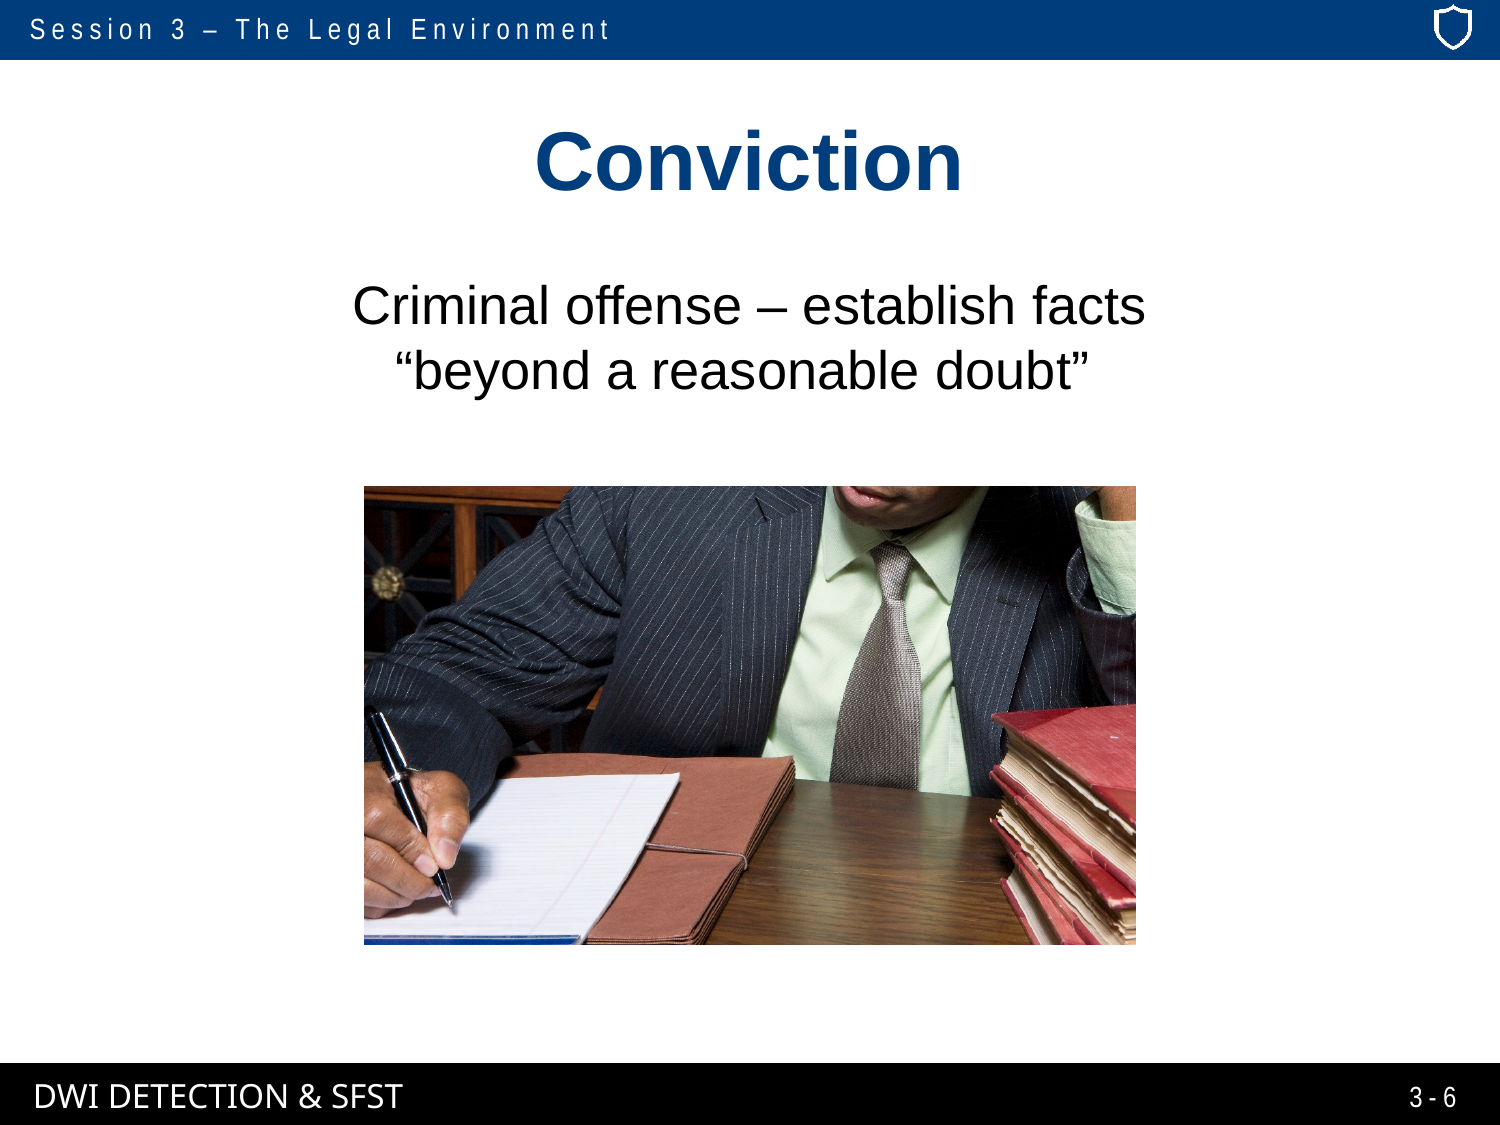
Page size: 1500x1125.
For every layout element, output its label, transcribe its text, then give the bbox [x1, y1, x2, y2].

picture [363, 486, 1137, 946]
picture [1434, 4, 1472, 50]
slide_number 3-6 [1121, 1065, 1472, 1125]
title Conviction [75, 104, 1425, 210]
list Criminal offense – establish facts “beyond a reasonable doubt” [75, 270, 1425, 975]
